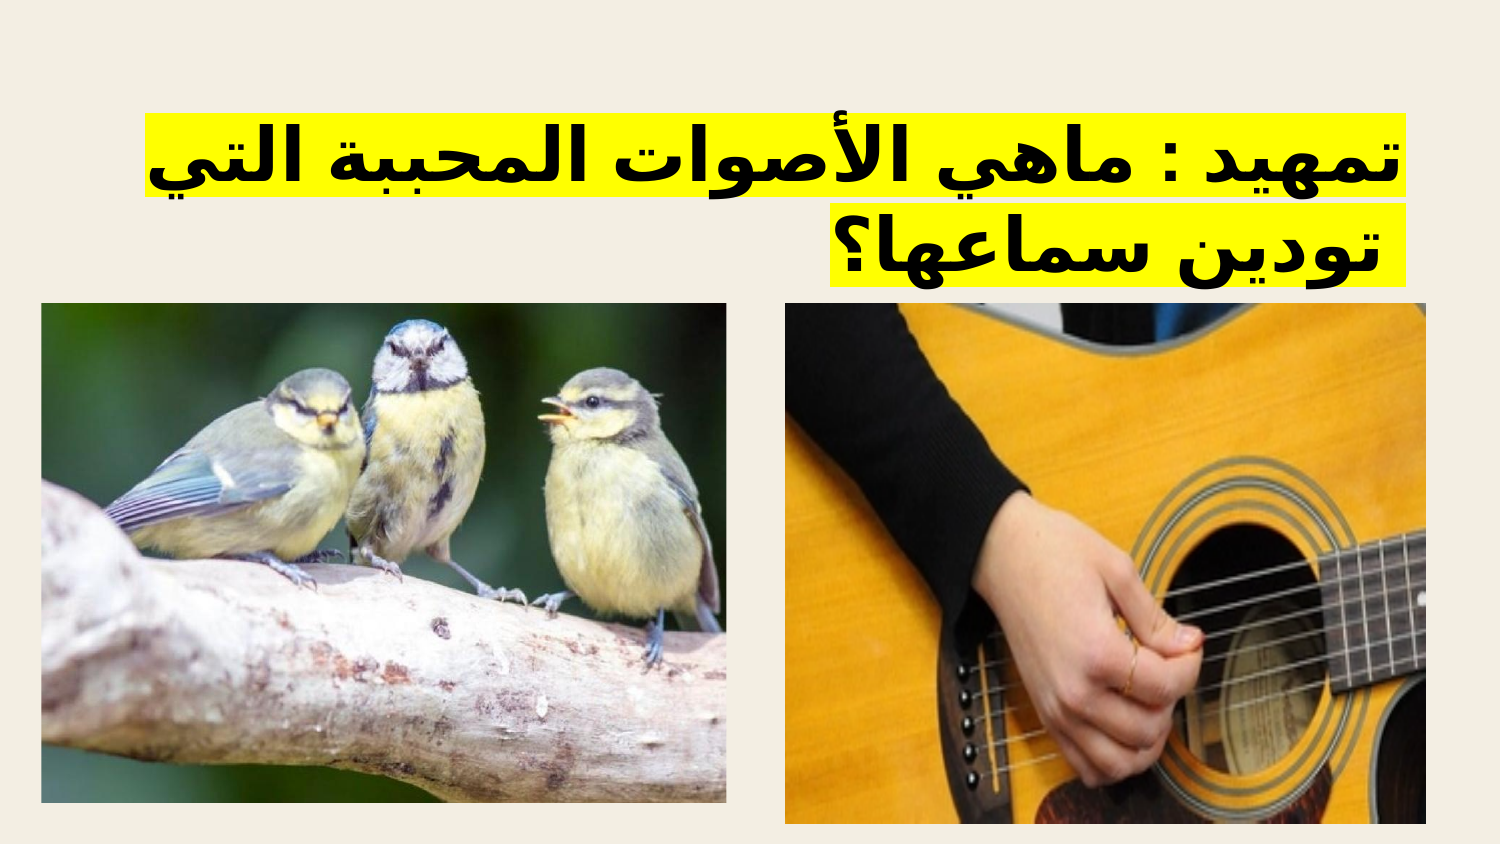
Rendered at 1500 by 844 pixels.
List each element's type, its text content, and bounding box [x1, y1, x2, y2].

picture [785, 303, 1426, 824]
title تمهيد : ماهي الأصوات المحببة التي تودين سماعها؟ [72, 91, 1421, 186]
picture [41, 303, 727, 803]
